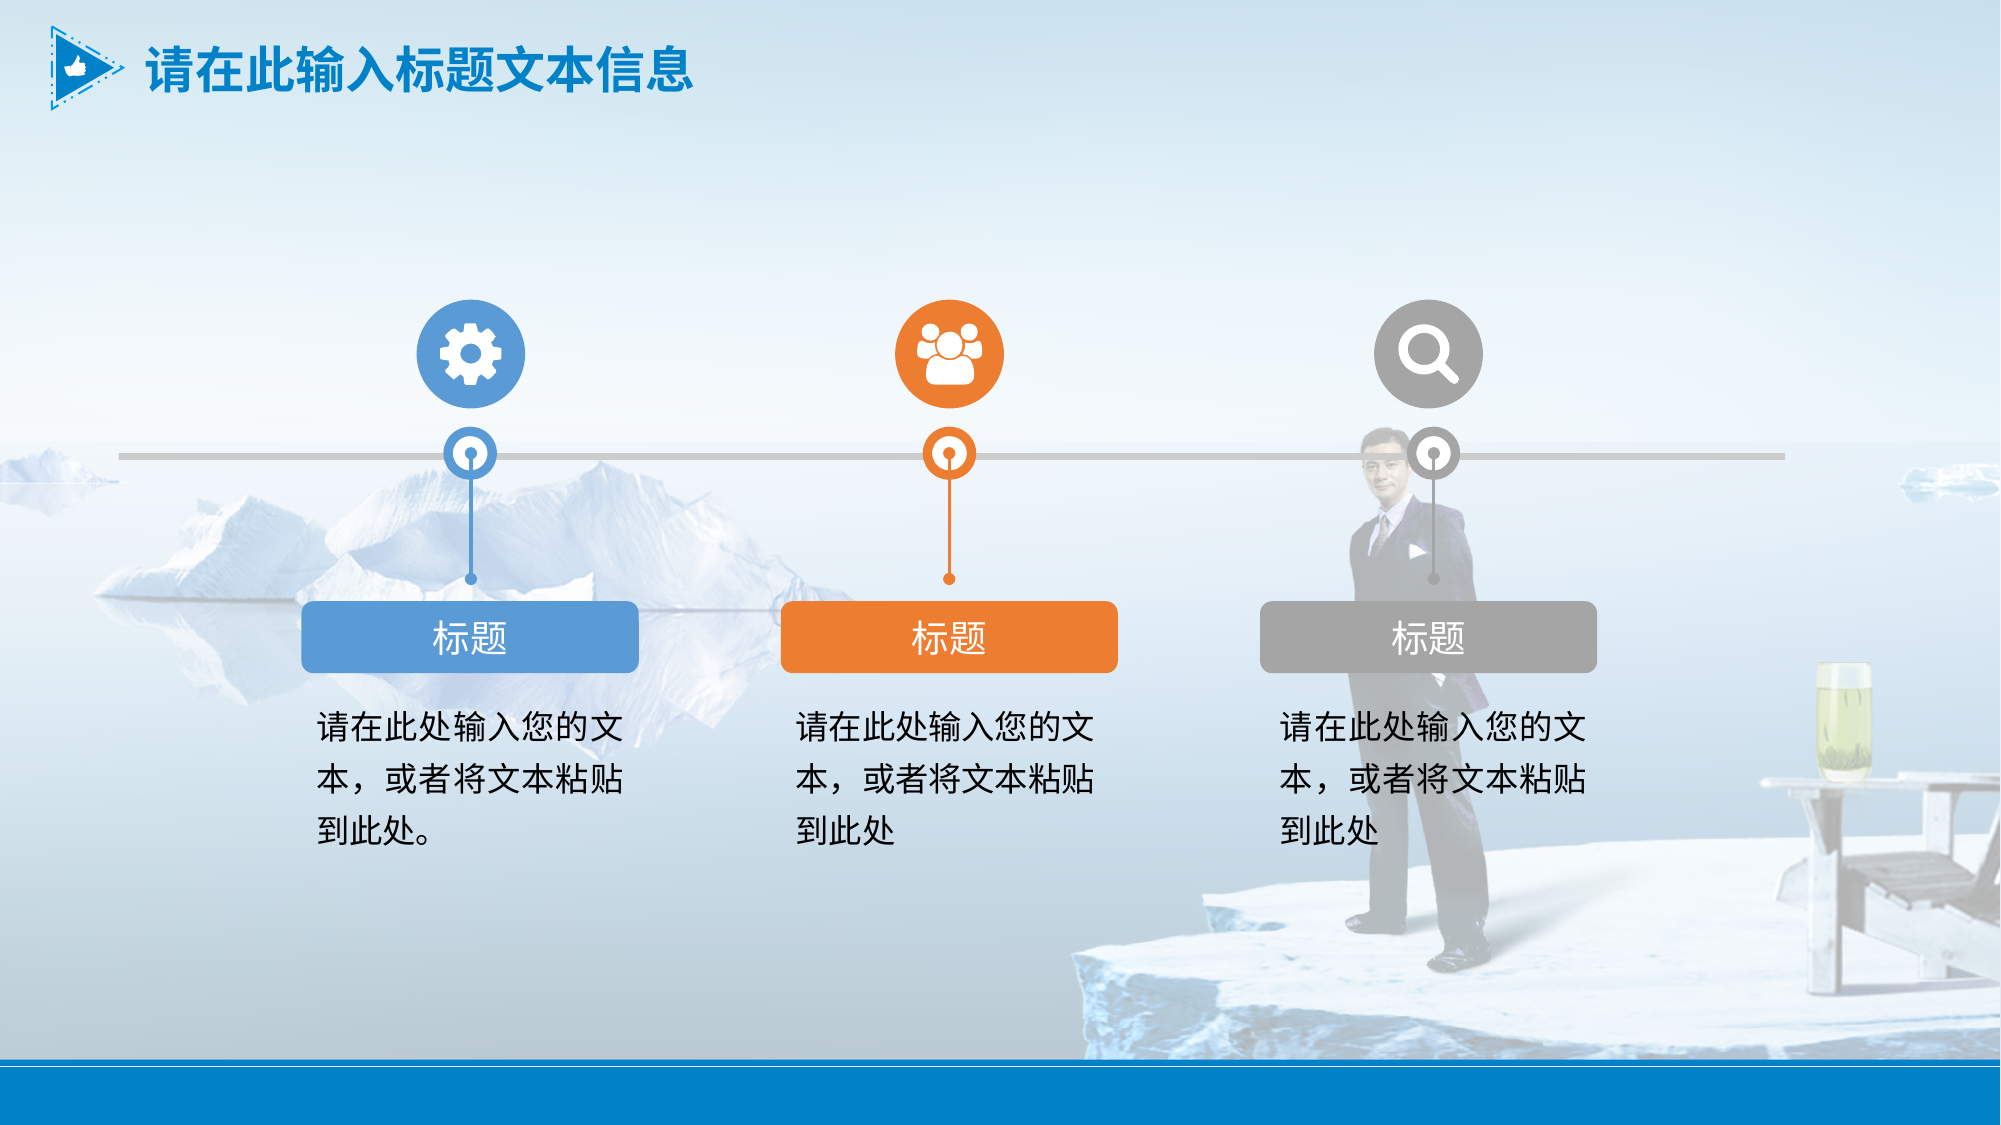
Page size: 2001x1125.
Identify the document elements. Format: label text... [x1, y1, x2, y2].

text_box [1398, 324, 1460, 384]
text_box [440, 323, 502, 385]
text_box [493, 452, 927, 461]
text_box [1373, 298, 1484, 410]
text_box [1410, 430, 1457, 477]
text_box [894, 298, 1005, 410]
text_box [447, 430, 494, 477]
text_box 标题 [300, 600, 640, 675]
text_box [415, 298, 527, 410]
text_box [917, 323, 983, 385]
text_box [972, 452, 1411, 461]
text_box 请在此处输入您的文本，或者将文本粘贴到此处。 [301, 686, 639, 858]
text_box 标题 [1259, 600, 1599, 675]
text_box [926, 430, 973, 477]
text_box 请在此处输入您的文本，或者将文本粘贴到此处 [780, 686, 1118, 858]
text_box [118, 452, 448, 461]
text_box 请在此处输入您的文本，或者将文本粘贴到此处 [1265, 686, 1603, 858]
text_box [1456, 452, 1786, 461]
text_box 标题 [779, 600, 1119, 675]
